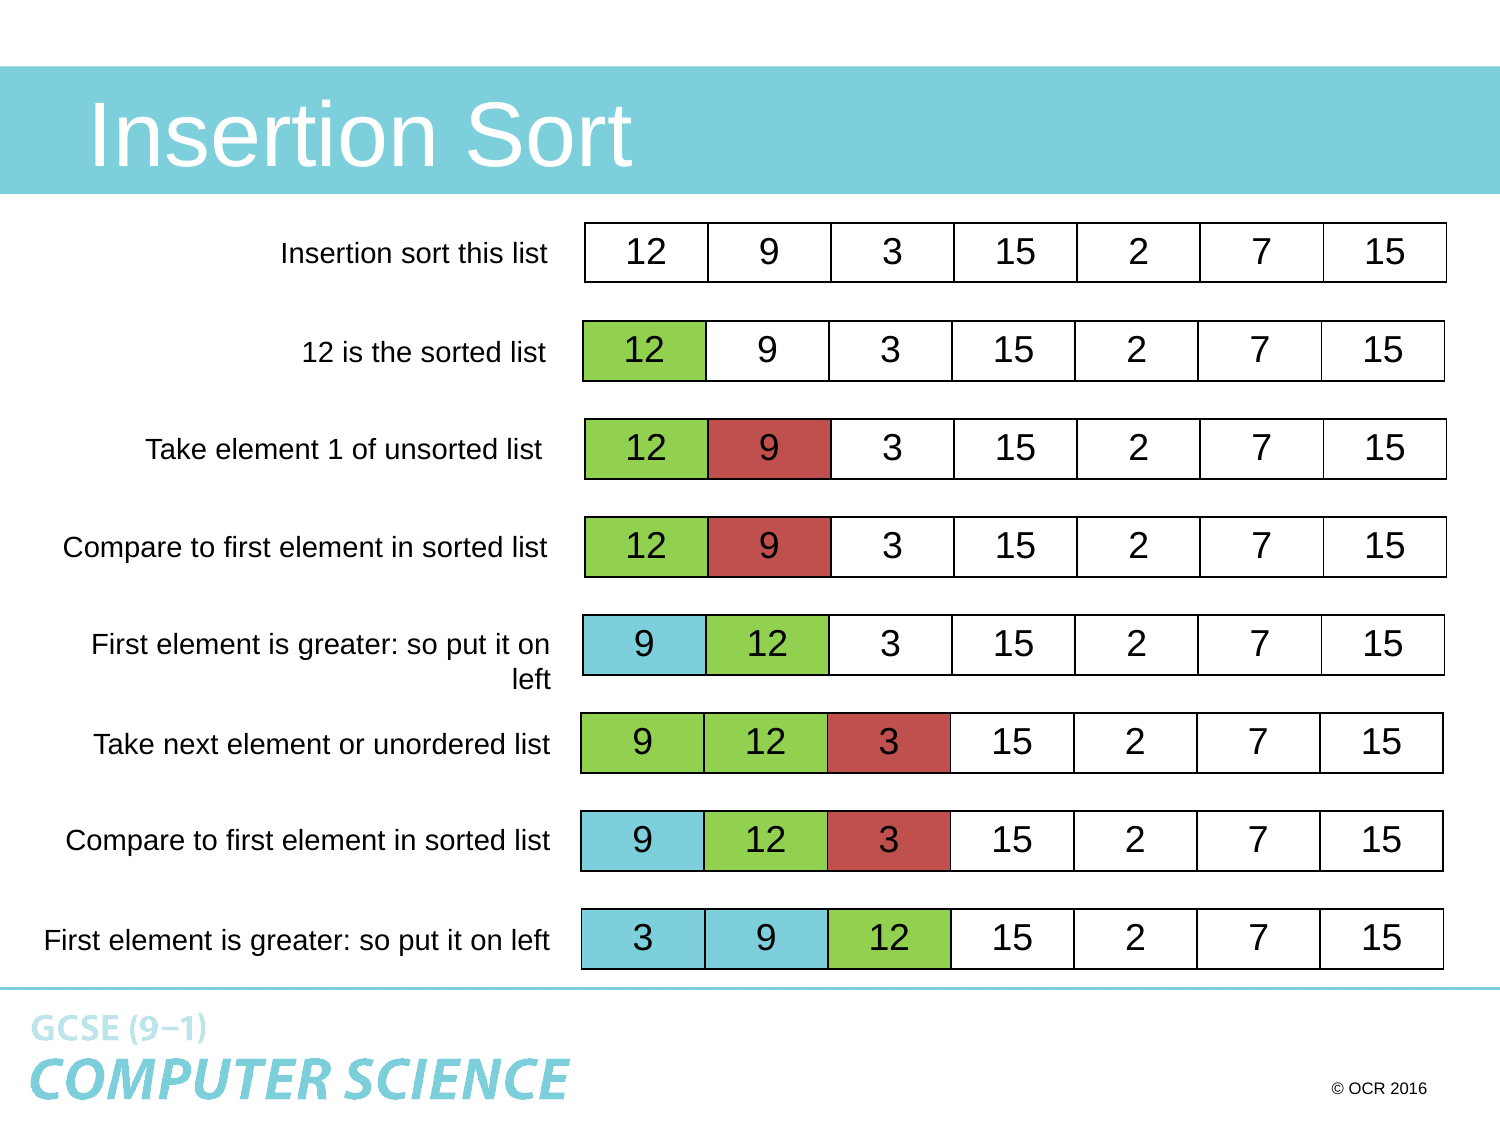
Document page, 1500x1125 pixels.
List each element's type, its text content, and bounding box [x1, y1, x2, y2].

table_header 7 [1198, 812, 1319, 870]
text_box Compare to first element in sorted list [25, 813, 566, 864]
text_box Take element 1 of unsorted list [75, 423, 558, 474]
text_box 12 is the sorted list [64, 326, 562, 376]
table_header 15 [1324, 518, 1446, 576]
table_header 15 [1322, 616, 1444, 674]
picture [0, 987, 1500, 1124]
table_header 9 [582, 812, 703, 870]
table_header 7 [1201, 420, 1323, 478]
table_header 7 [1198, 714, 1319, 772]
table_header 3 [830, 616, 951, 674]
table_header 3 [582, 910, 704, 968]
table_header 15 [955, 518, 1076, 576]
table_header 12 [707, 616, 828, 674]
table_header 12 [586, 420, 707, 478]
text_box Compare to first element in sorted list [22, 521, 564, 572]
table_header 15 [955, 224, 1076, 281]
table_header 2 [1075, 714, 1196, 772]
table_header 9 [709, 420, 830, 478]
table_header 7 [1199, 322, 1321, 380]
table_header 2 [1078, 518, 1199, 576]
table_header 3 [832, 224, 953, 281]
table_header 12 [584, 322, 705, 380]
table_header 15 [1324, 420, 1446, 478]
text_box First element is greater: so put it on left [0, 913, 566, 964]
table_header 9 [584, 616, 705, 674]
table_header 9 [706, 910, 827, 968]
table_header 3 [832, 420, 953, 478]
table_header 3 [828, 812, 950, 870]
text_box First element is greater: so put it on left [29, 618, 566, 703]
table_header 9 [582, 714, 703, 772]
text_box Insertion sort this list [55, 226, 564, 277]
table_header 2 [1075, 910, 1196, 968]
table_header 12 [829, 910, 950, 968]
table_header 15 [1324, 224, 1446, 281]
table_header 12 [705, 812, 827, 870]
table_header 2 [1075, 812, 1196, 870]
table_header 2 [1078, 224, 1199, 281]
table_header 15 [951, 714, 1073, 772]
table_header 15 [951, 812, 1073, 870]
table_header 2 [1076, 322, 1197, 380]
table_header 7 [1201, 224, 1323, 281]
table_header 9 [709, 224, 830, 281]
text_box Take next element or unordered list [27, 717, 566, 768]
table_header 2 [1078, 420, 1199, 478]
table_header 7 [1198, 910, 1319, 968]
table_header 12 [586, 518, 707, 576]
table_header 7 [1199, 616, 1321, 674]
table_header 15 [1321, 714, 1442, 772]
table_header 9 [709, 518, 830, 576]
table_header 15 [955, 420, 1076, 478]
table_header 15 [1321, 910, 1443, 968]
table_header 3 [832, 518, 953, 576]
title Insertion Sort [0, 66, 1500, 194]
table_header 7 [1201, 518, 1323, 576]
table_header 12 [586, 224, 707, 281]
table_header 15 [953, 616, 1074, 674]
table_header 2 [1076, 616, 1197, 674]
table_header 15 [1321, 812, 1442, 870]
table_header 15 [1322, 322, 1444, 380]
table_header 15 [952, 910, 1073, 968]
table_header 9 [707, 322, 828, 380]
table_header 15 [953, 322, 1074, 380]
table_header 3 [830, 322, 951, 380]
table_header 3 [828, 714, 950, 772]
table_header 12 [705, 714, 827, 772]
